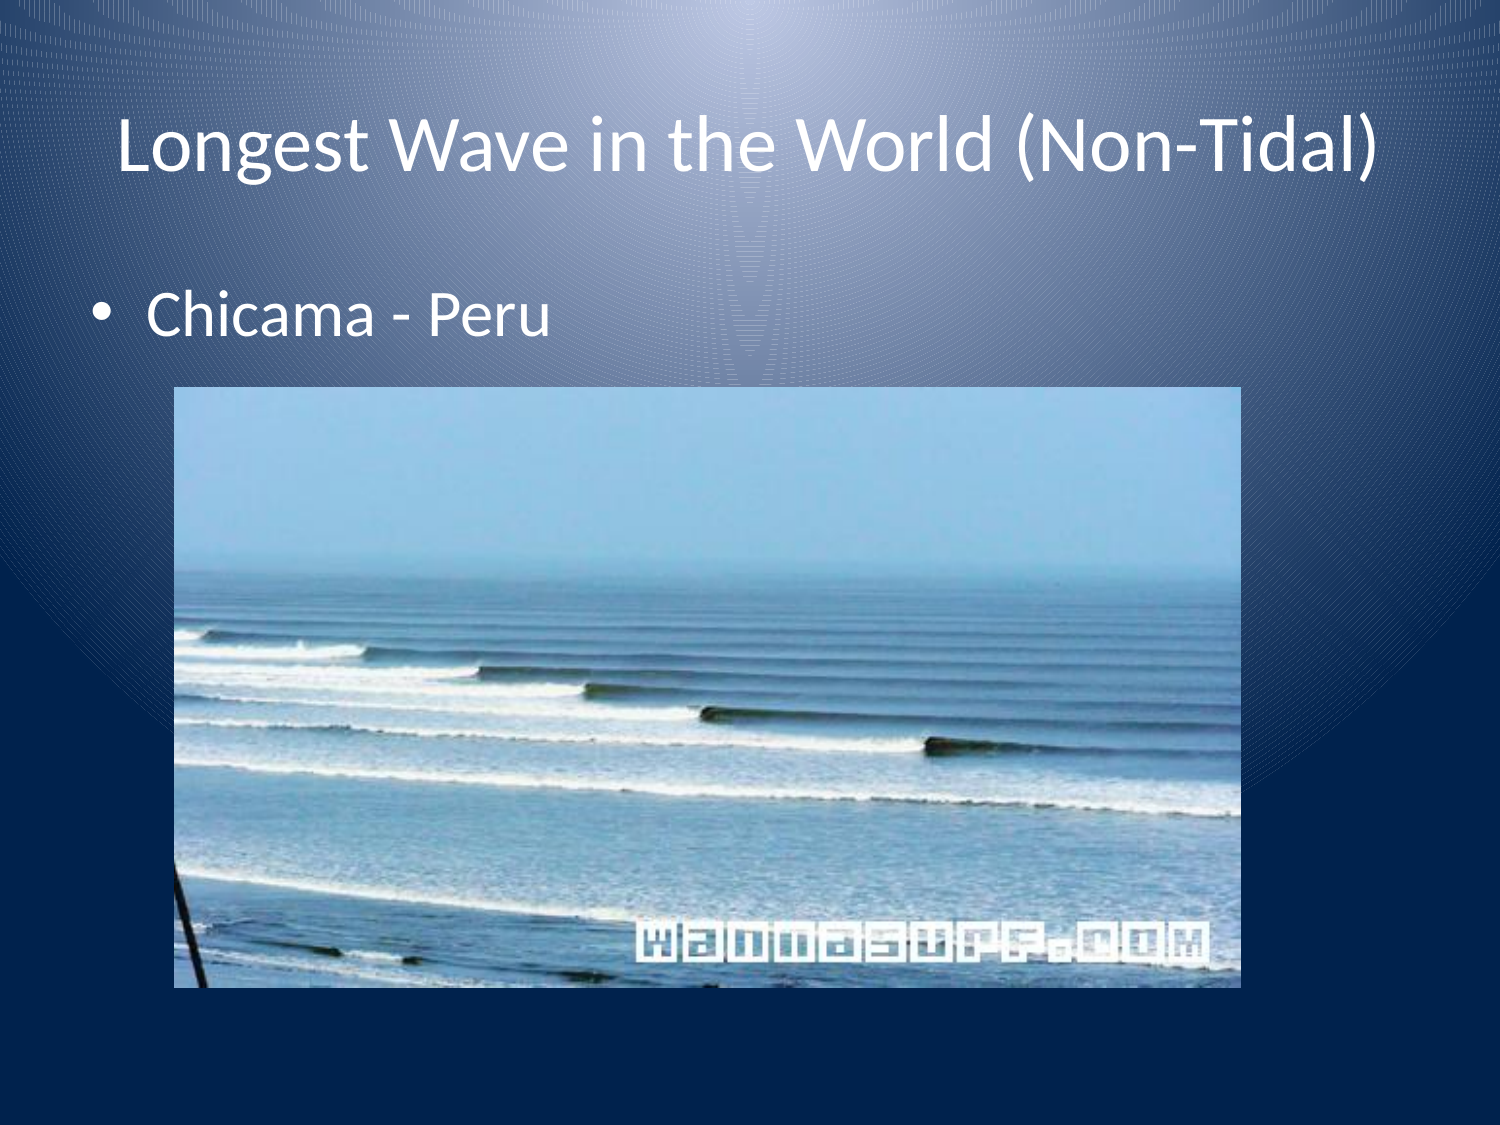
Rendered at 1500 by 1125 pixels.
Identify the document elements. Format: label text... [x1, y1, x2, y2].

picture [174, 387, 1242, 988]
title Longest Wave in the World (Non-Tidal) [75, 45, 1425, 233]
list Chicama - Peru [75, 262, 1425, 1005]
